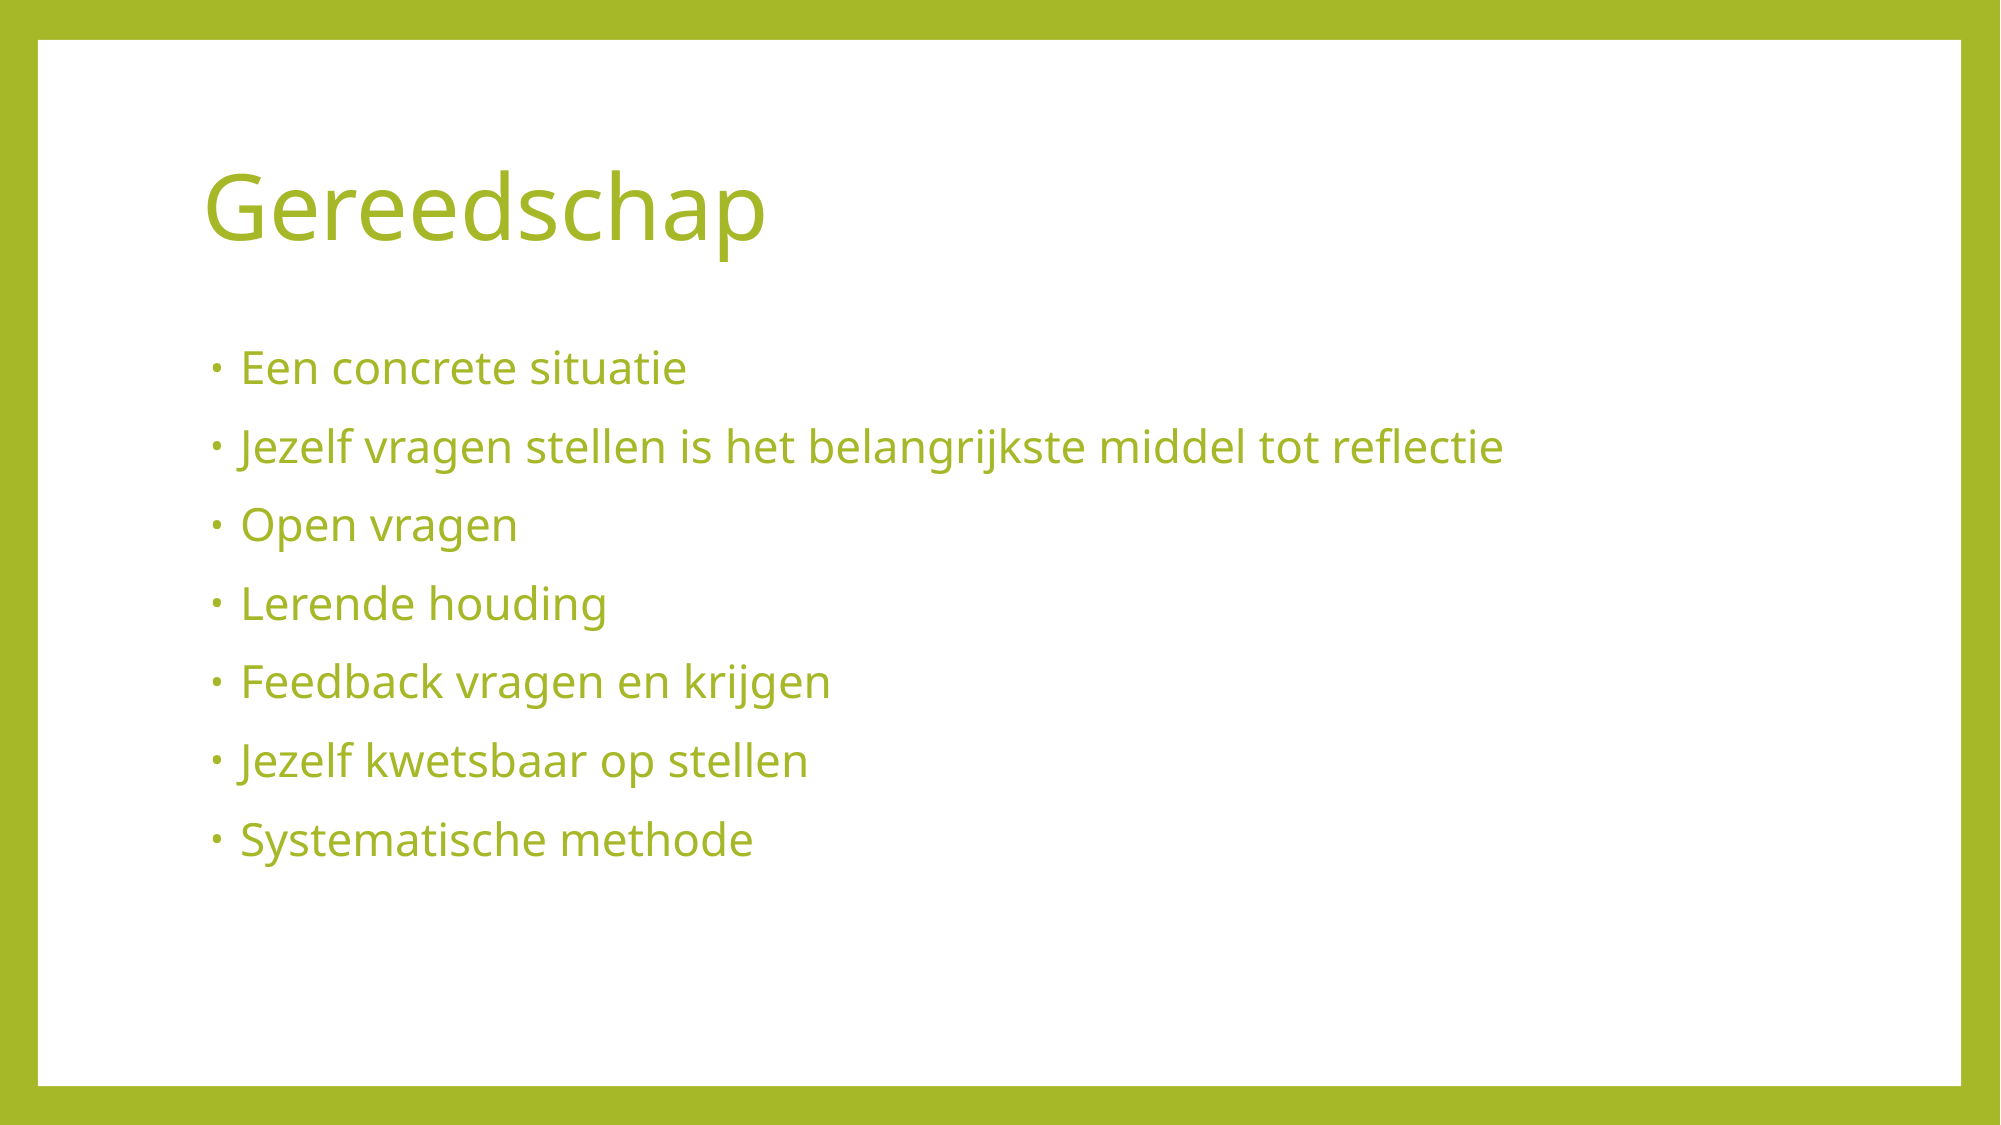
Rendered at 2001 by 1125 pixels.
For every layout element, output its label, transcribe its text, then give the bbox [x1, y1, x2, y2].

list Een concrete situatie Jezelf vragen stellen is het belangrijkste middel tot reflectie Open vragen Lerende houding Feedback vragen en krijgen Jezelf kwetsbaar op stellen Systematische methode [187, 337, 1808, 1000]
title Gereedschap [187, 99, 1808, 323]
